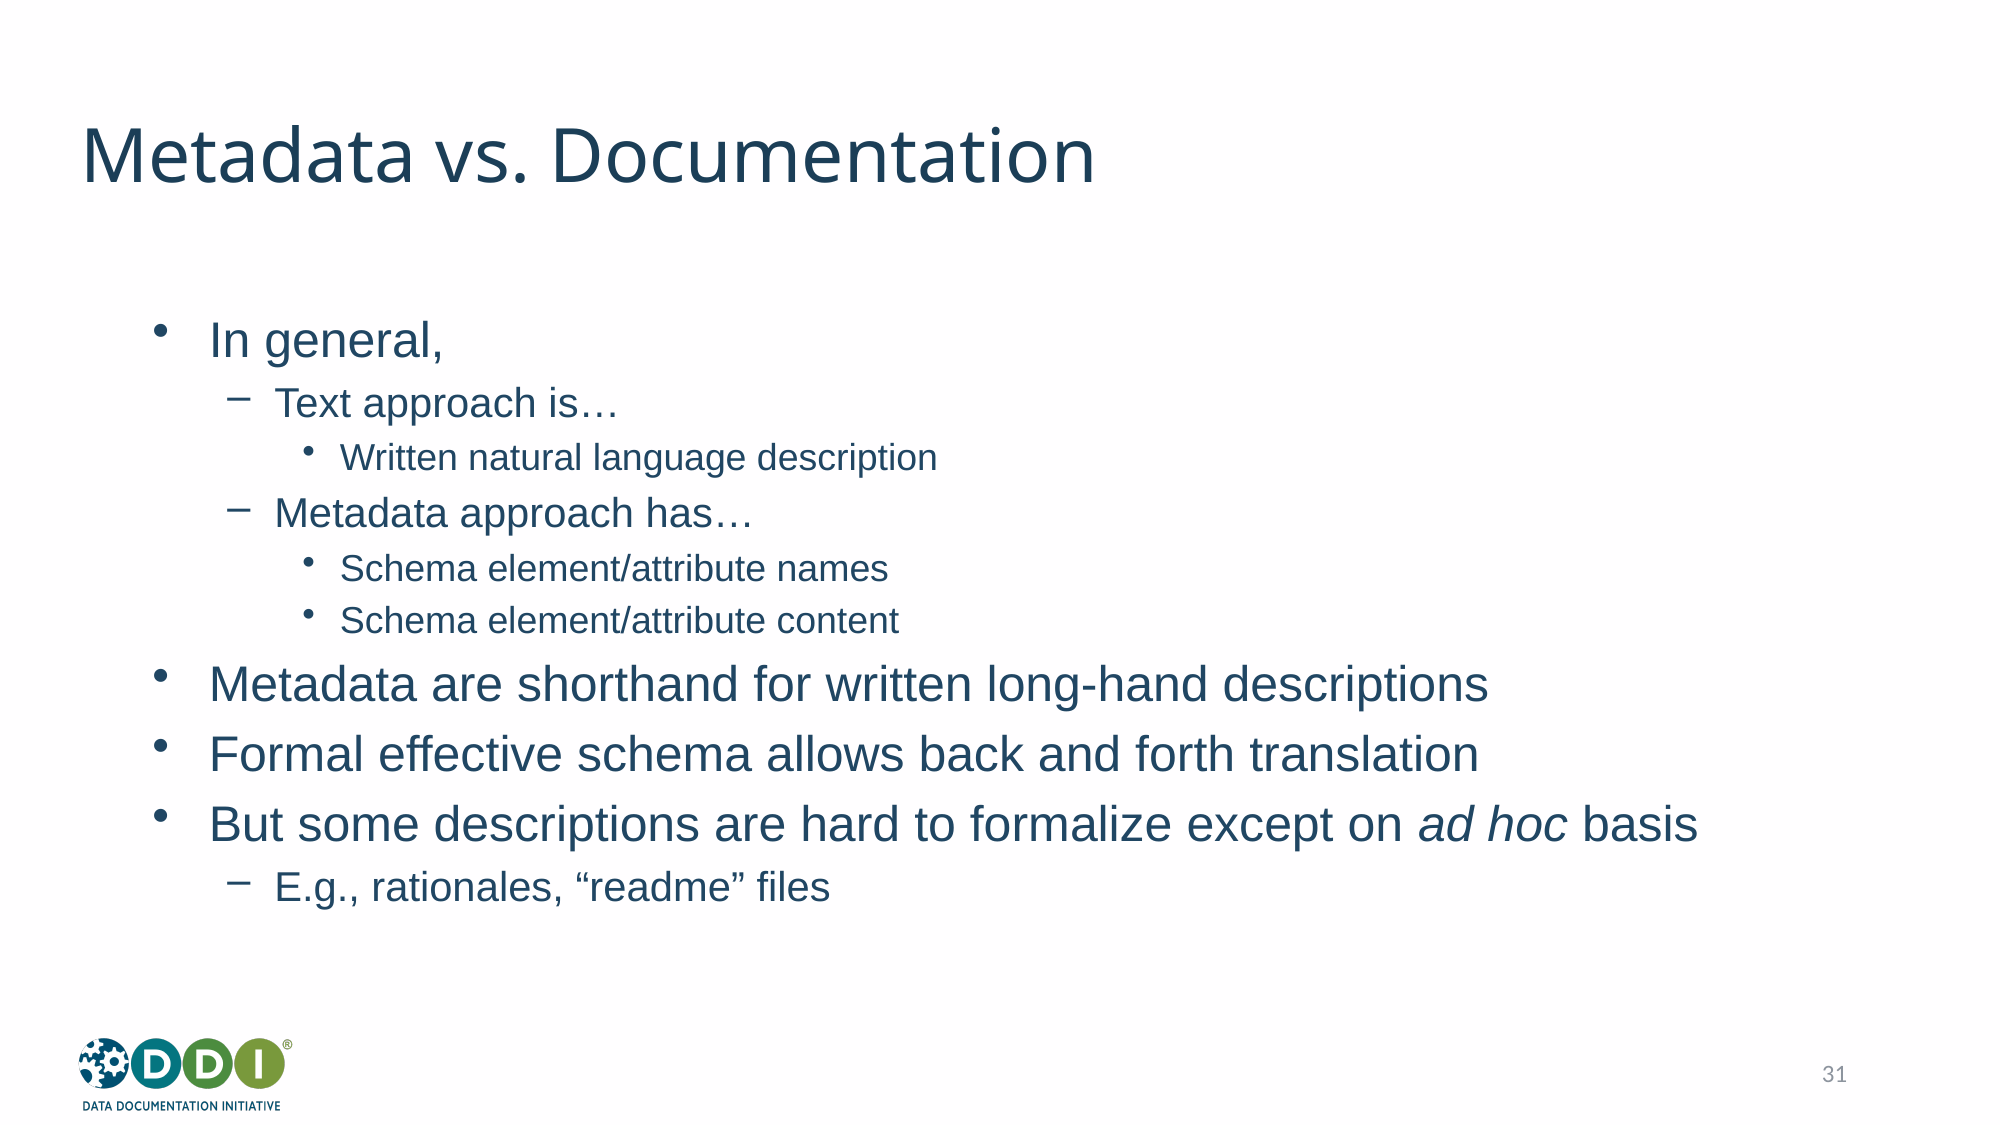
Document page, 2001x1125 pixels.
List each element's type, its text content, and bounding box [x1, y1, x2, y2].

picture [65, 1032, 305, 1115]
title Metadata vs. Documentation [65, 59, 1916, 247]
slide_number 31 [1412, 1042, 1863, 1103]
list In general, Text approach is… Written natural language description Metadata approach has… Schema element/attribute names Schema element/attribute content Metadata are shorthand for written long-hand descriptions Formal effective schema allows back and forth translation But some descriptions are hard to formalize except on ad hoc basis E.g., rationales, “readme” files [137, 299, 1863, 970]
